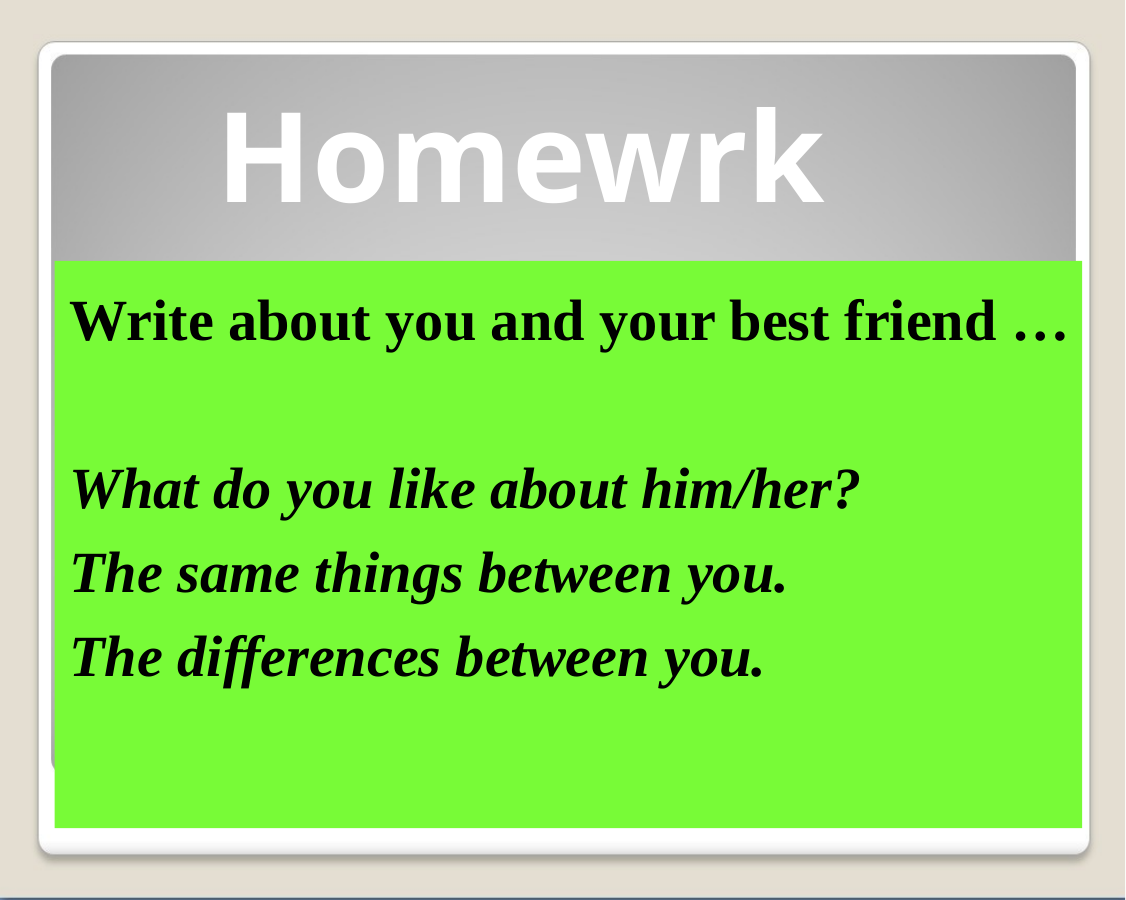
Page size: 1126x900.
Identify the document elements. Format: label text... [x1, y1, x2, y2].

text_box Write about you and your best friend … What do you like about him/her? The same things between you. The differences between you. [54, 260, 1083, 829]
text_box Homewrk [172, 71, 941, 234]
picture [0, 0, 1126, 900]
